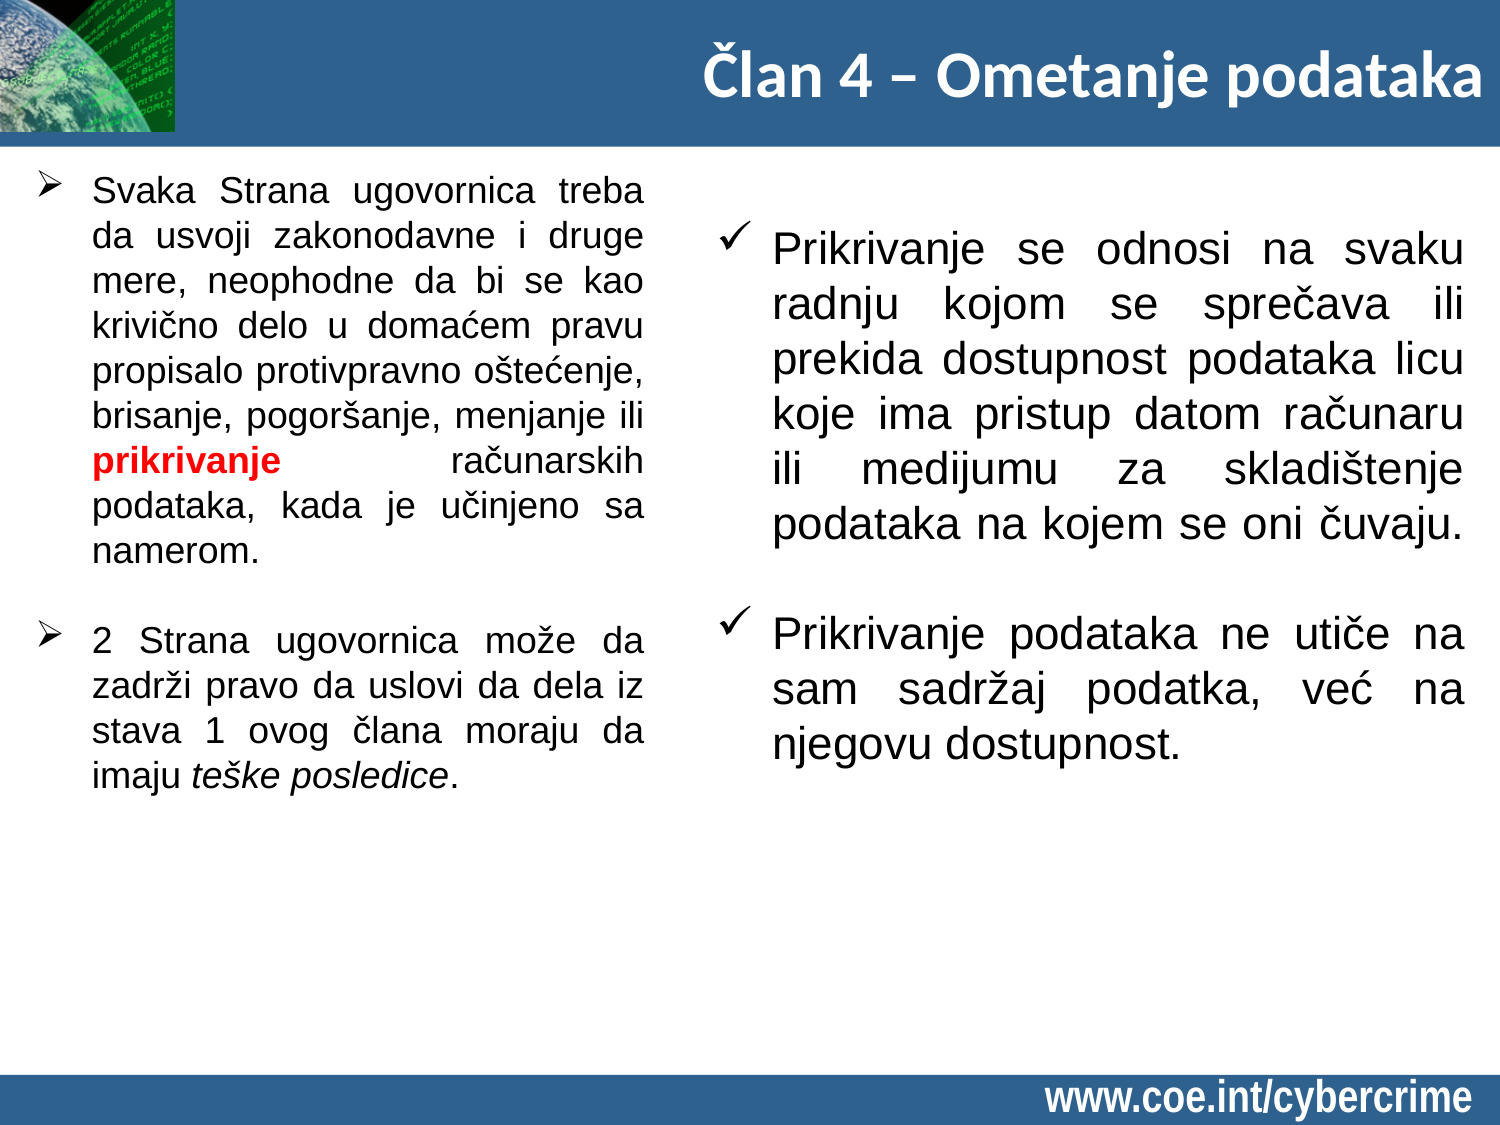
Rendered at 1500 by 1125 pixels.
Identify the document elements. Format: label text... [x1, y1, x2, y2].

text_box Svaka Strana ugovornica treba da usvoji zakonodavne i druge mere, neophodne da bi se kao krivično delo u domaćem pravu propisalo protivpravno oštećenje, brisanje, pogoršanje, menjanje ili prikrivanje računarskih podataka, kada je učinjeno sa namerom. 2 Strana ugovornica može da zadrži pravo da uslovi da dela iz stava 1 ovog člana moraju da imaju teške posledice. [20, 158, 659, 848]
picture [0, 0, 175, 132]
text_box www.coe.int/cybercrime [1030, 1059, 1500, 1125]
text_box Prikrivanje se odnosi na svaku radnju kojom se sprečava ili prekida dostupnost podataka licu koje ima pristup datom računaru ili medijumu za skladištenje podataka na kojem se oni čuvaju. Prikrivanje podataka ne utiče na sam sadržaj podatka, već na njegovu dostupnost. [701, 211, 1480, 776]
text_box Član 4 – Ometanje podataka [0, 0, 1500, 149]
text_box [0, 1073, 1030, 1125]
